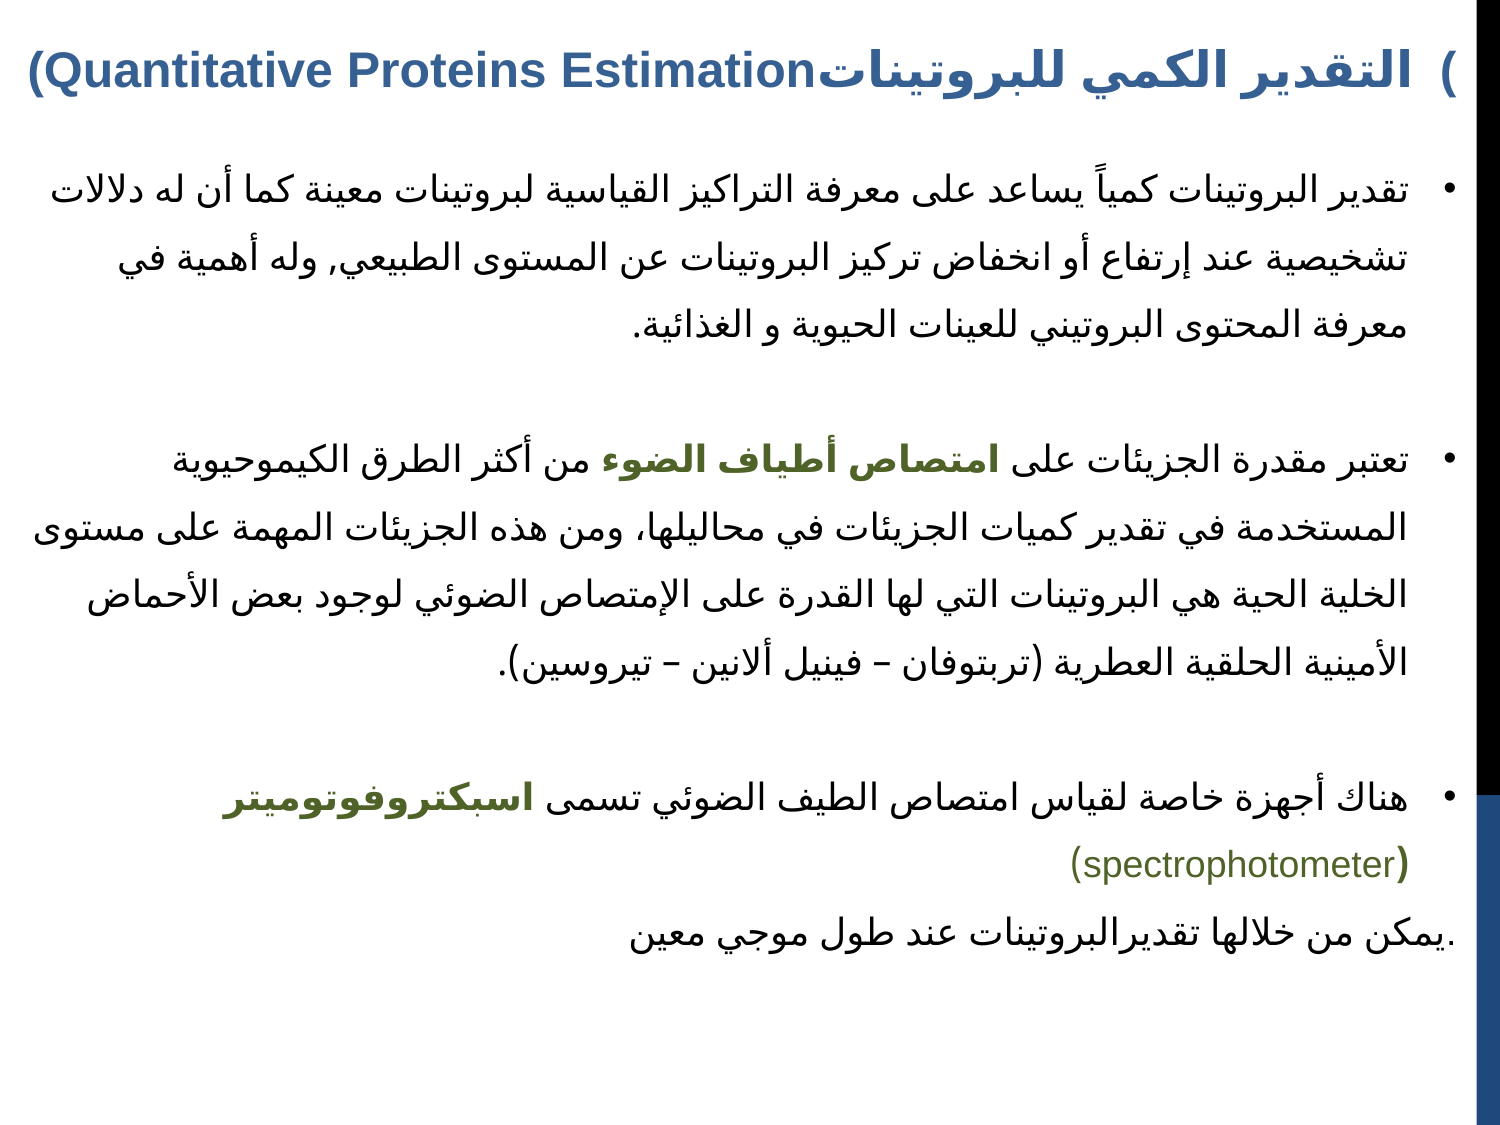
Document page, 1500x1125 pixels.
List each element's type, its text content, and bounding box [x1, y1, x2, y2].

text_box (Quantitative Proteins Estimationالتقدير الكمي للبروتينات ( تقدير البروتينات كمياً يساعد على معرفة التراكيز القياسية لبروتينات معينة كما أن له دلالات تشخيصية عند إرتفاع أو انخفاض تركيز البروتينات عن المستوى الطبيعي, وله أهمية في معرفة المحتوى البروتيني للعينات الحيوية و الغذائية. تعتبر مقدرة الجزيئات على امتصاص أطياف الضوء من أكثر الطرق الكيموحيوية المستخدمة في تقدير كميات الجزيئات في محاليلها، ومن هذه الجزيئات المهمة على مستوى الخلية الحية هي البروتينات التي لها القدرة على الإمتصاص الضوئي لوجود بعض الأحماض الأمينية الحلقية العطرية (تربتوفان – فينيل ألانين – تيروسين). هناك أجهزة خاصة لقياس امتصاص الطيف الضوئي تسمى اسبكتروفوتوميتر (spectrophotometer) يمكن من خلالها تقديرالبروتينات عند طول موجي معين. [0, 30, 1472, 961]
